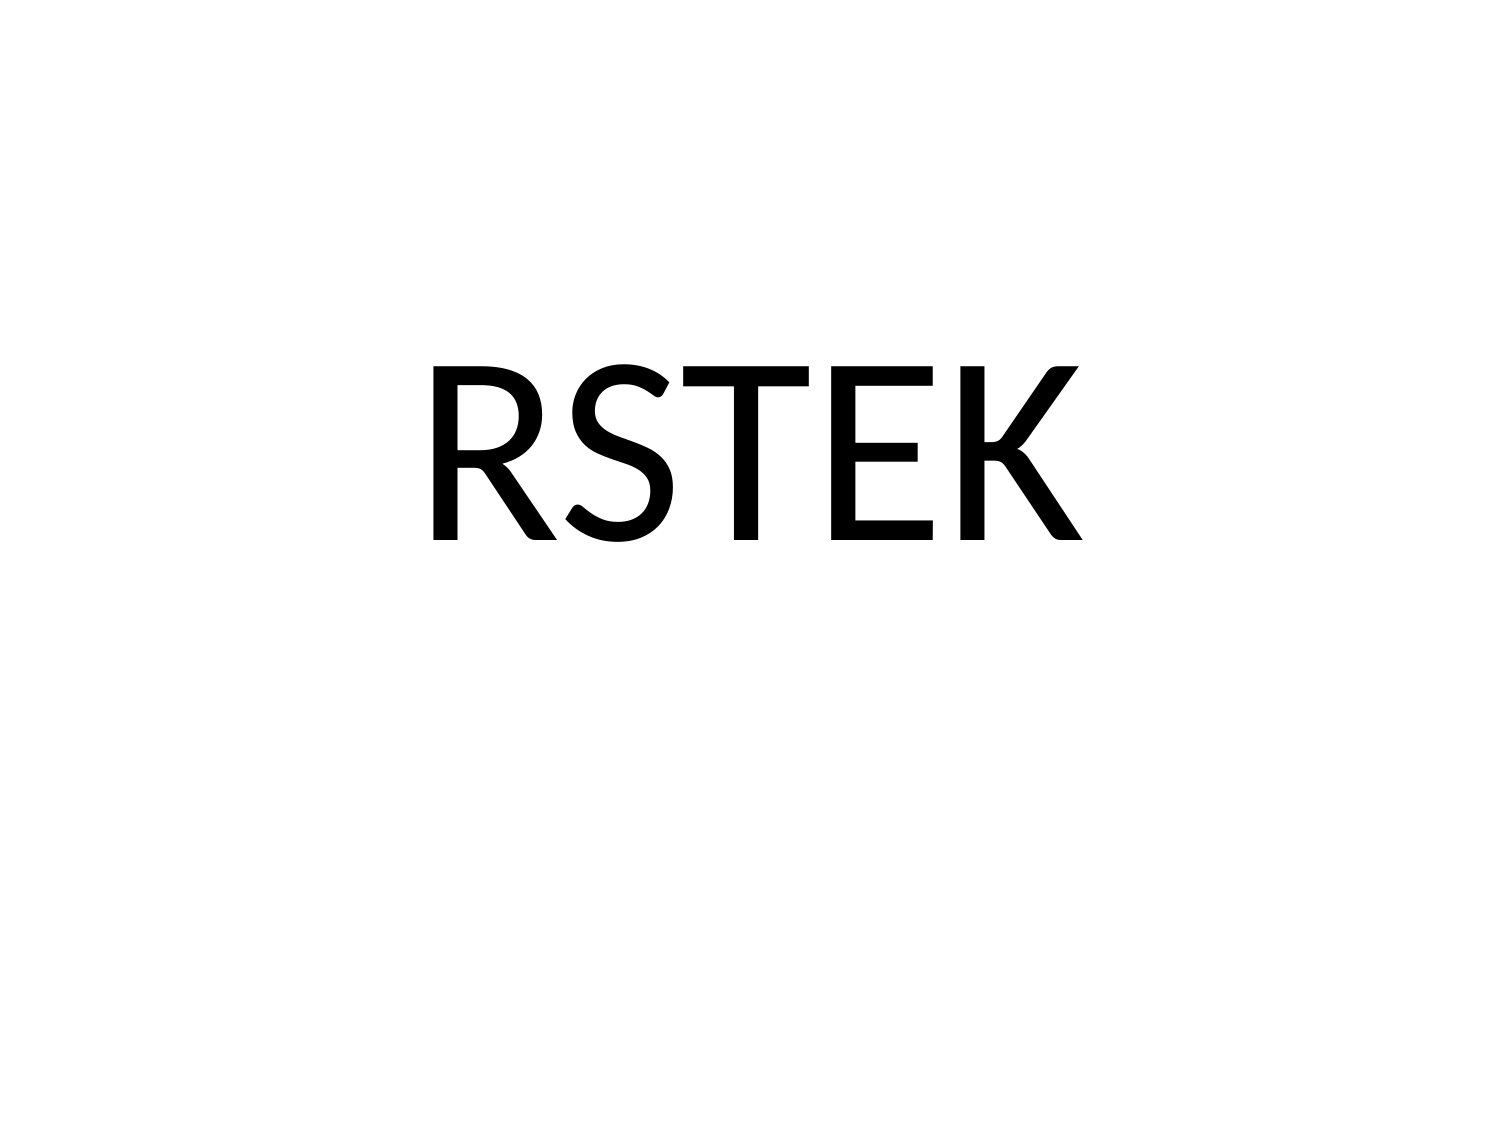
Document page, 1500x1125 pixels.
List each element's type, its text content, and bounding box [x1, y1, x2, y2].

list RSTEK [75, 262, 1425, 1005]
